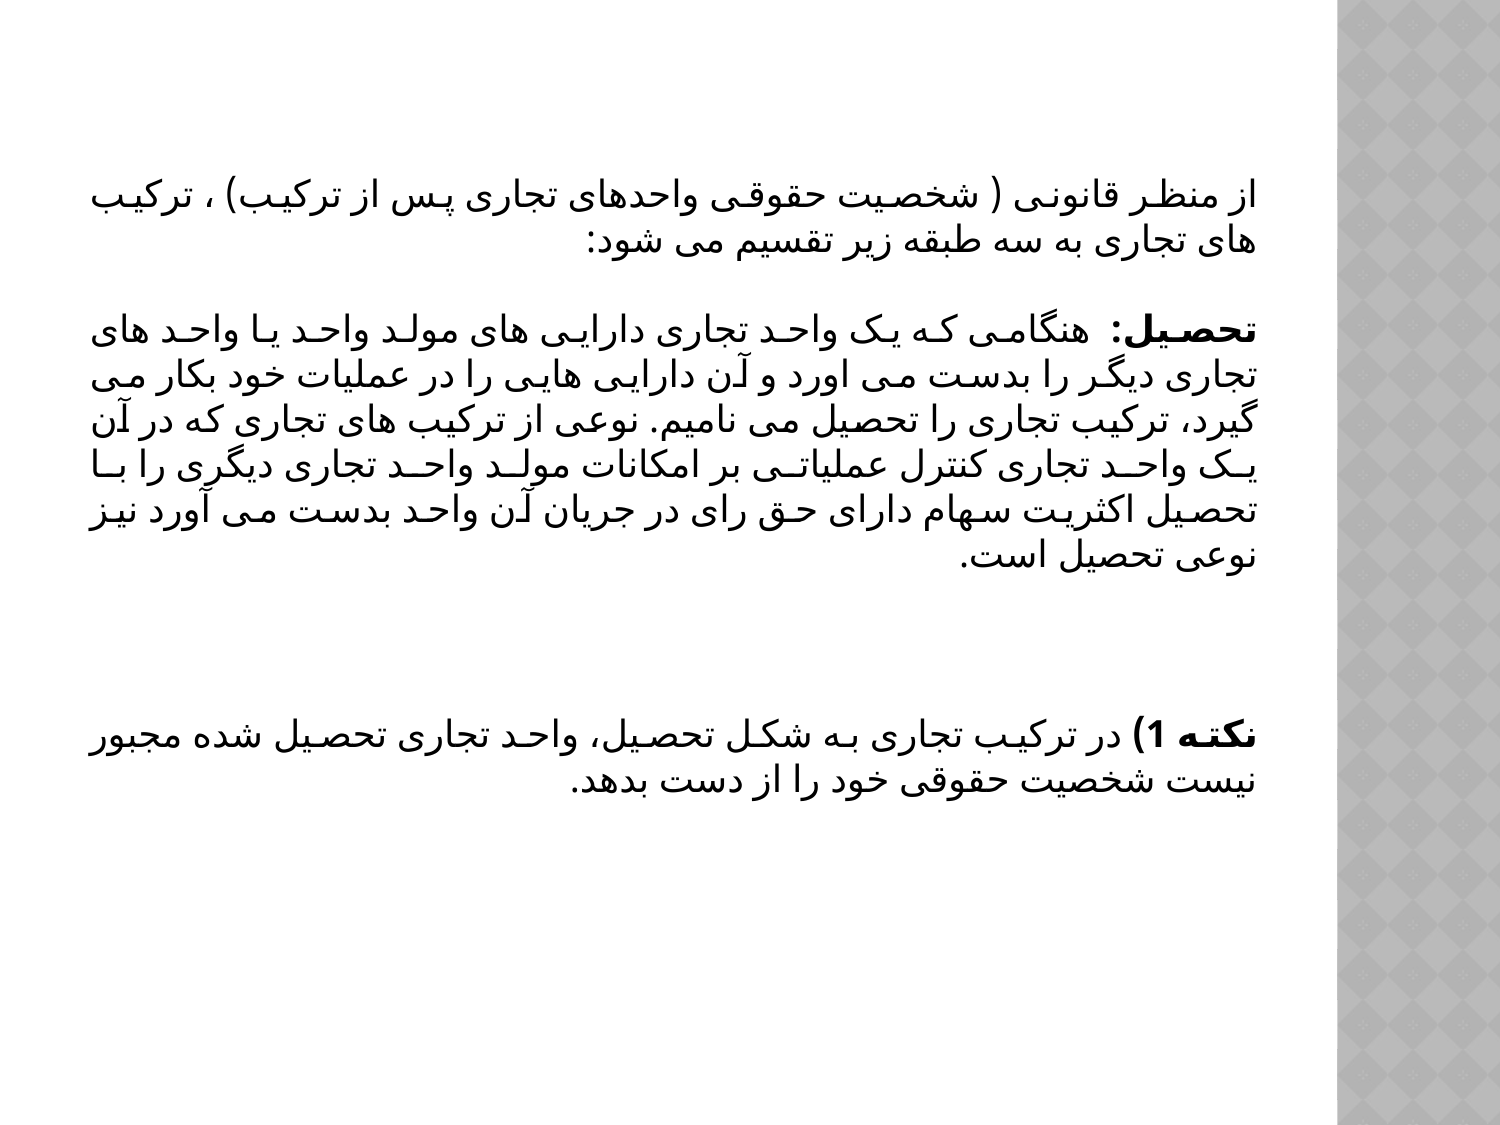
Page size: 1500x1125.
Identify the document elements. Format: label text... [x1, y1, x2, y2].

text_box از منظر قانونی ( شخصیت حقوقی واحدهای تجاری پس از ترکیب) ، ترکیب های تجاری به سه طبقه زیر تقسیم می شود: تحصیل: هنگامی که یک واحد تجاری دارایی های مولد واحد یا واحد های تجاری دیگر را بدست می اورد و آن دارایی هایی را در عملیات خود بکار می گیرد، ترکیب تجاری را تحصیل می نامیم. نوعی از ترکیب های تجاری که در آن یک واحد تجاری کنترل عملیاتی بر امکانات مولد واحد تجاری دیگری را با تحصیل اکثریت سهام دارای حق رای در جریان آن واحد بدست می آورد نیز نوعی تحصیل است. نکته 1) در ترکیب تجاری به شکل تحصیل، واحد تجاری تحصیل شده مجبور نیست شخصیت حقوقی خود را از دست بدهد. [75, 162, 1273, 808]
